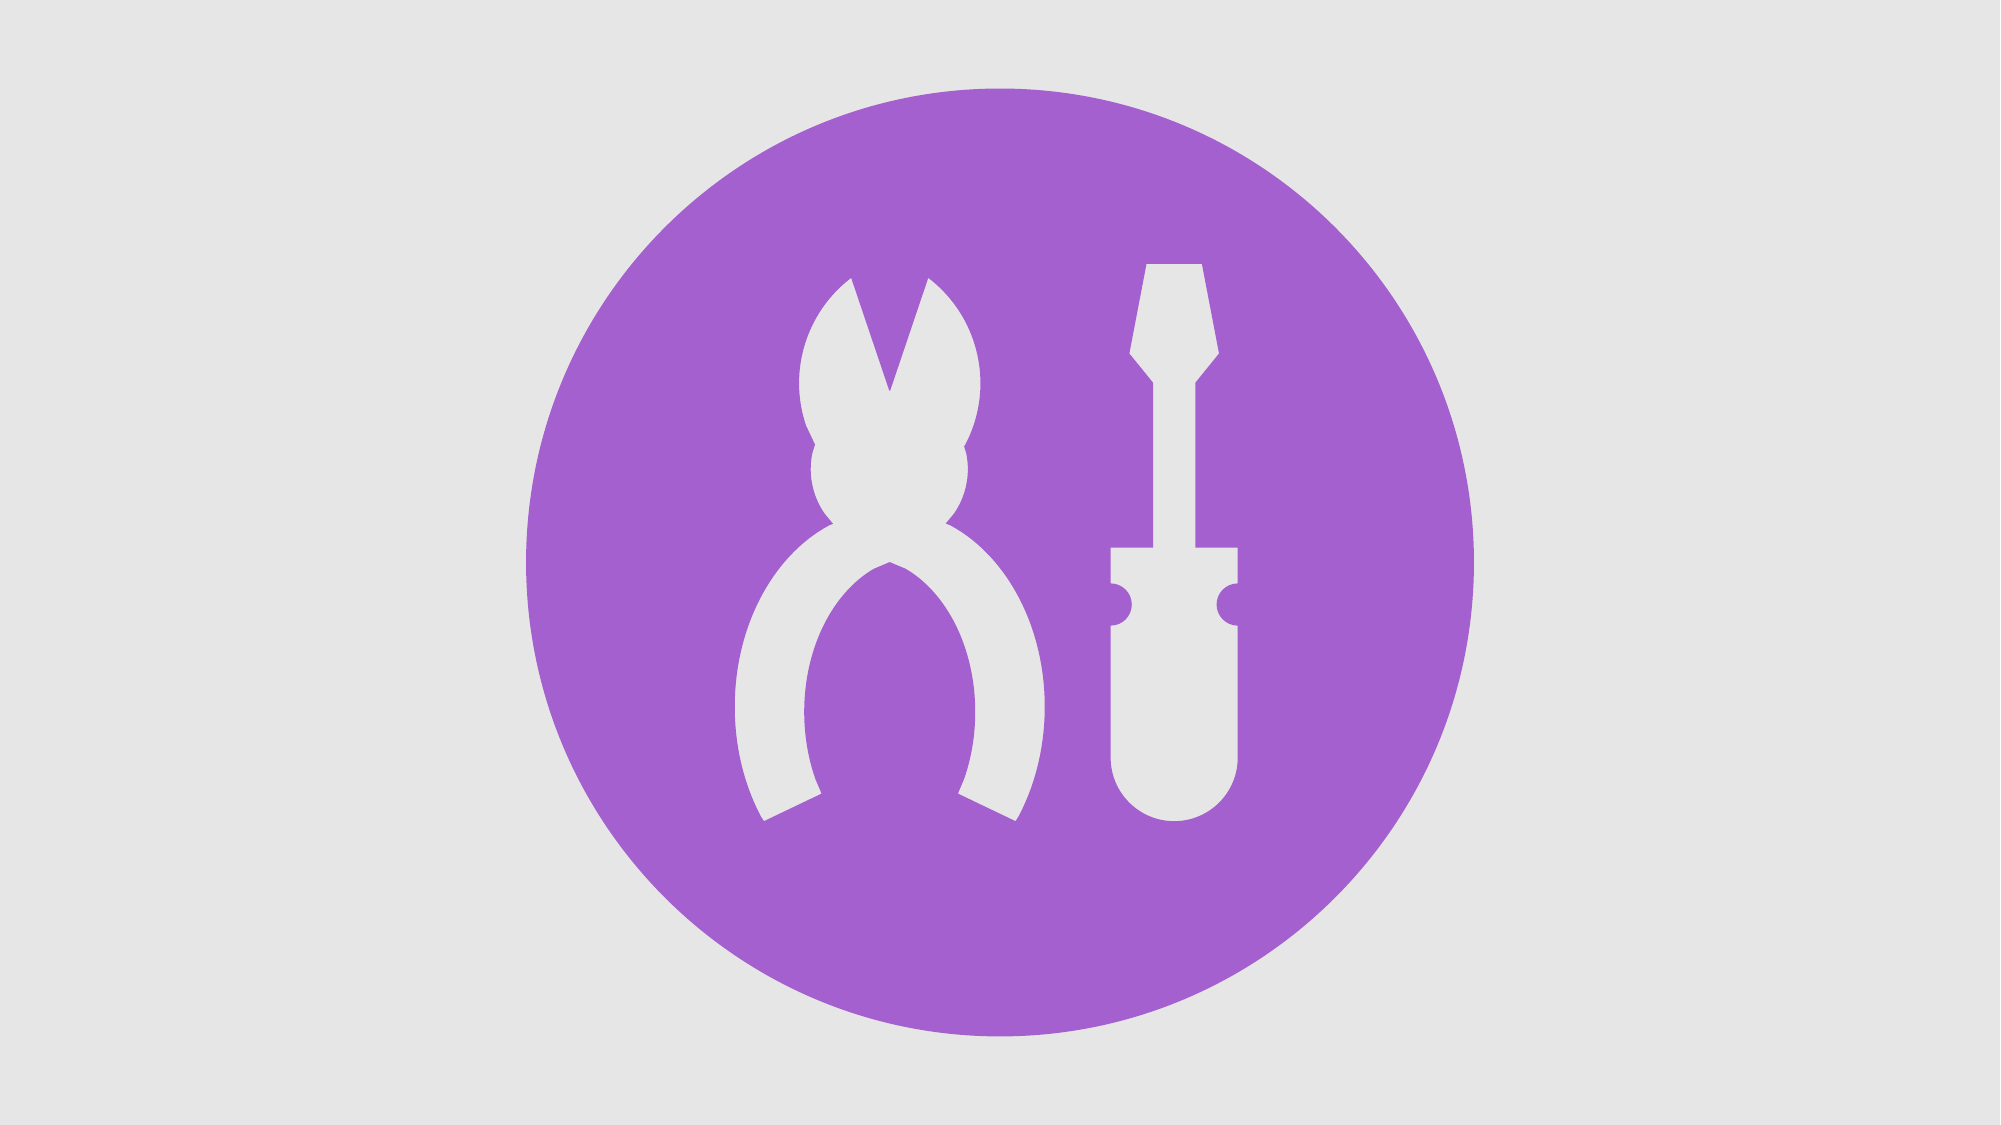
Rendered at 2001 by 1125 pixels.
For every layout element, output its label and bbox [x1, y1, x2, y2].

text_box [525, 87, 1475, 1038]
